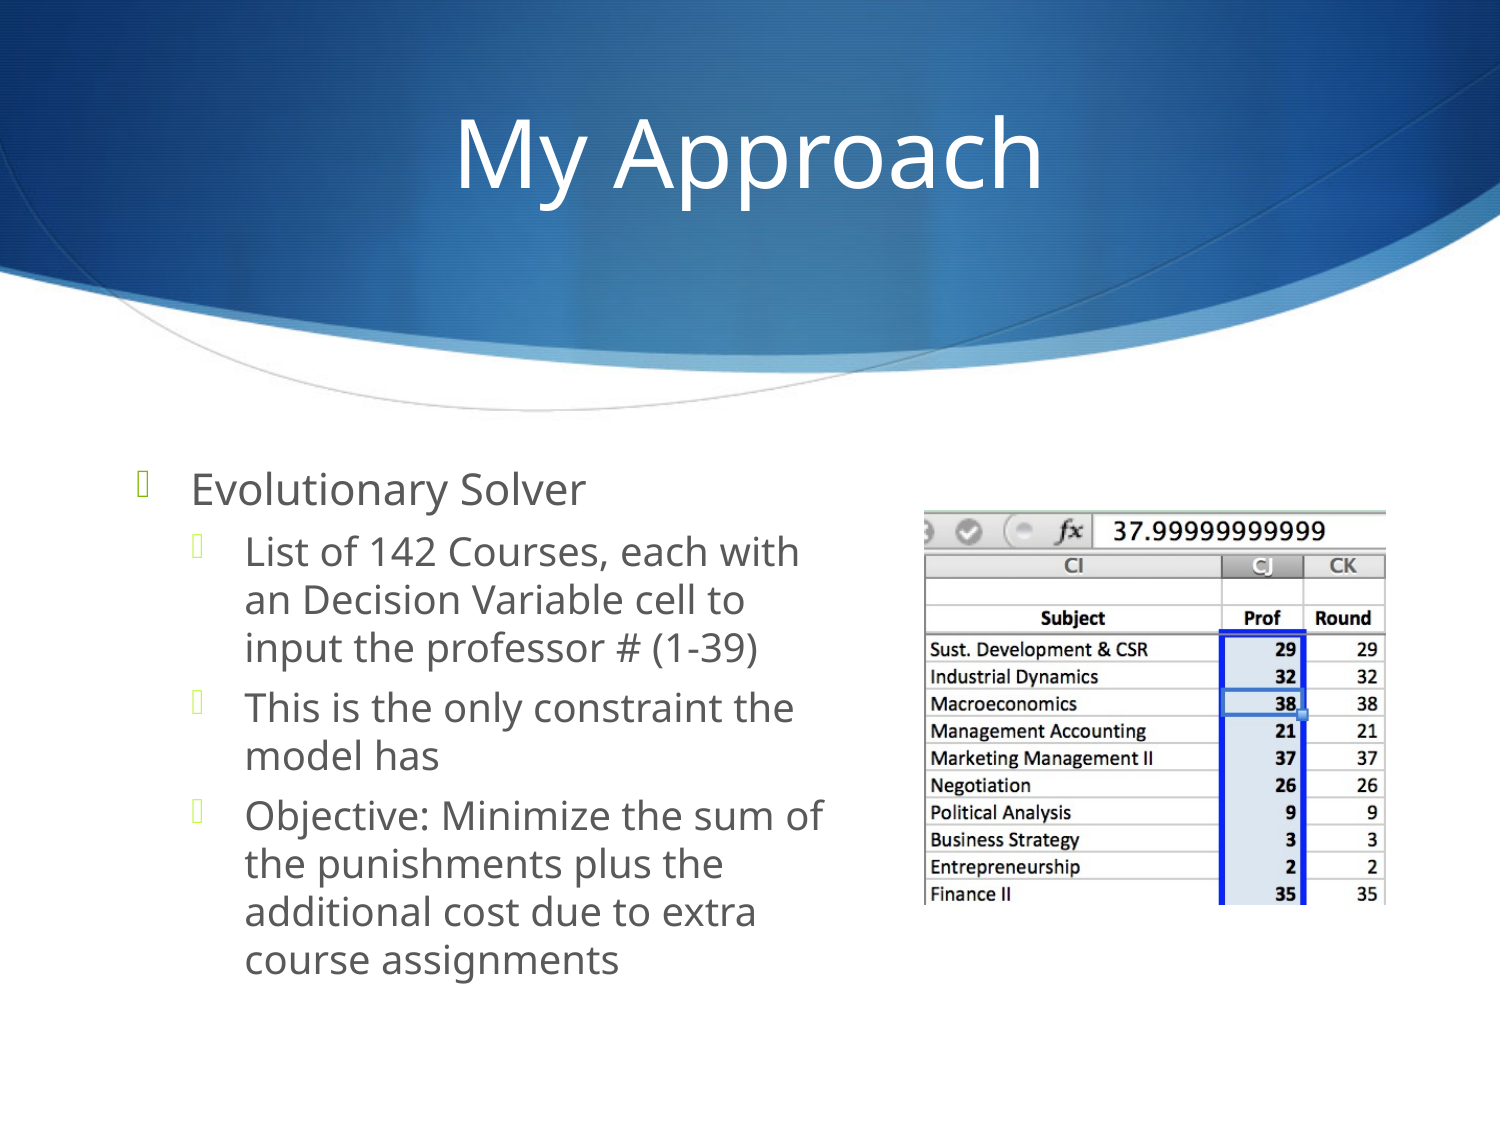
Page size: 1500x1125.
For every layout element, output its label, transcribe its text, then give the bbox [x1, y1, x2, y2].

list Evolutionary Solver List of 142 Courses, each with an Decision Variable cell to input the professor # (1-39) This is the only constraint the model has Objective: Minimize the sum of the punishments plus the additional cost due to extra course assignments [121, 454, 856, 991]
title My Approach [75, 56, 1425, 245]
picture [0, 0, 1500, 1125]
